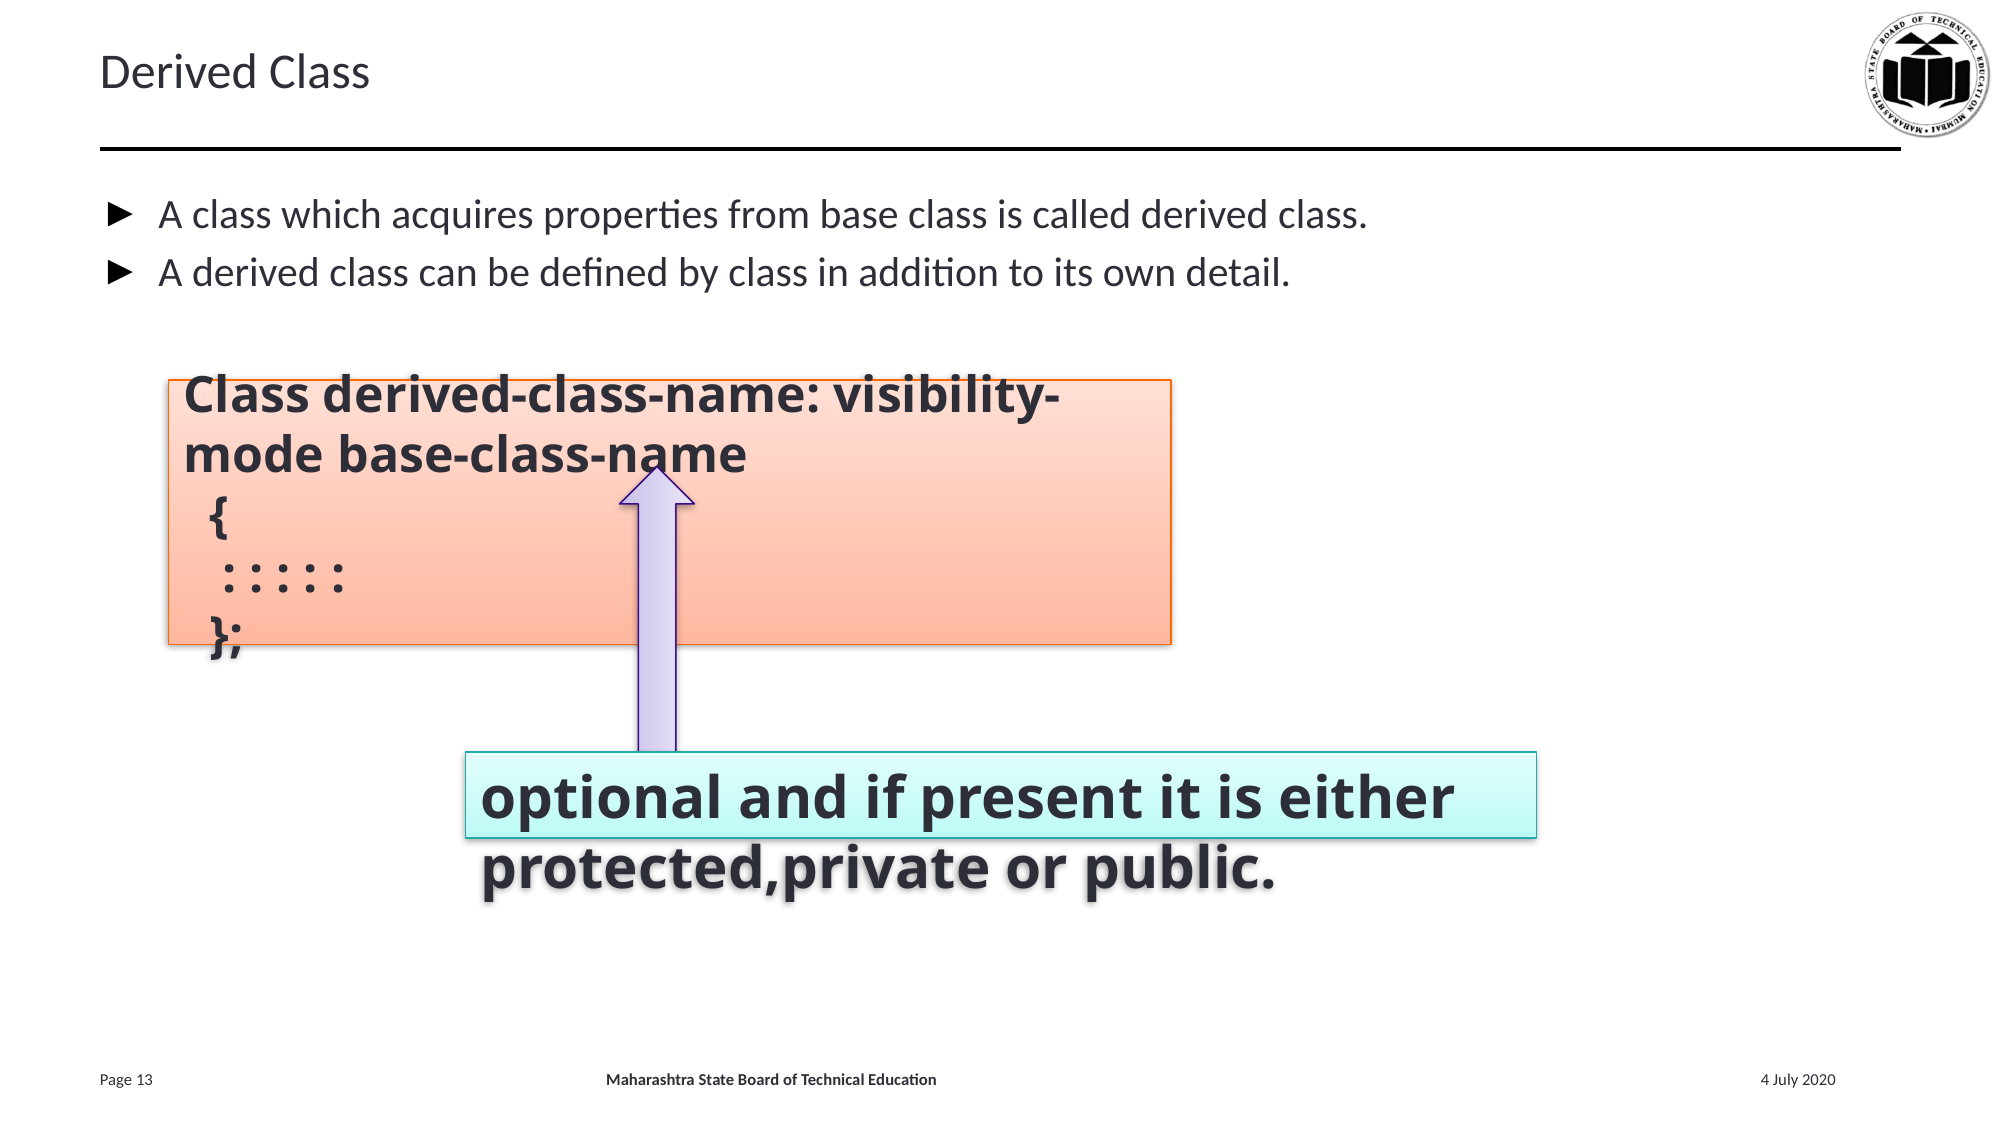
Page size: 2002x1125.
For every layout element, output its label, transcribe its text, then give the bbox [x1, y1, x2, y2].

text_box optional and if present it is either protected,private or public. [465, 752, 1537, 838]
picture [1852, 0, 2001, 149]
list A class which acquires properties from base class is called derived class. A derived class can be defined by class in addition to its own detail. [100, 186, 1901, 999]
title Derived Class [100, 48, 1901, 146]
text_box Class derived-class-name: visibility-mode base-class-name { : : : : : }; [168, 379, 1171, 645]
text_box [619, 466, 695, 749]
